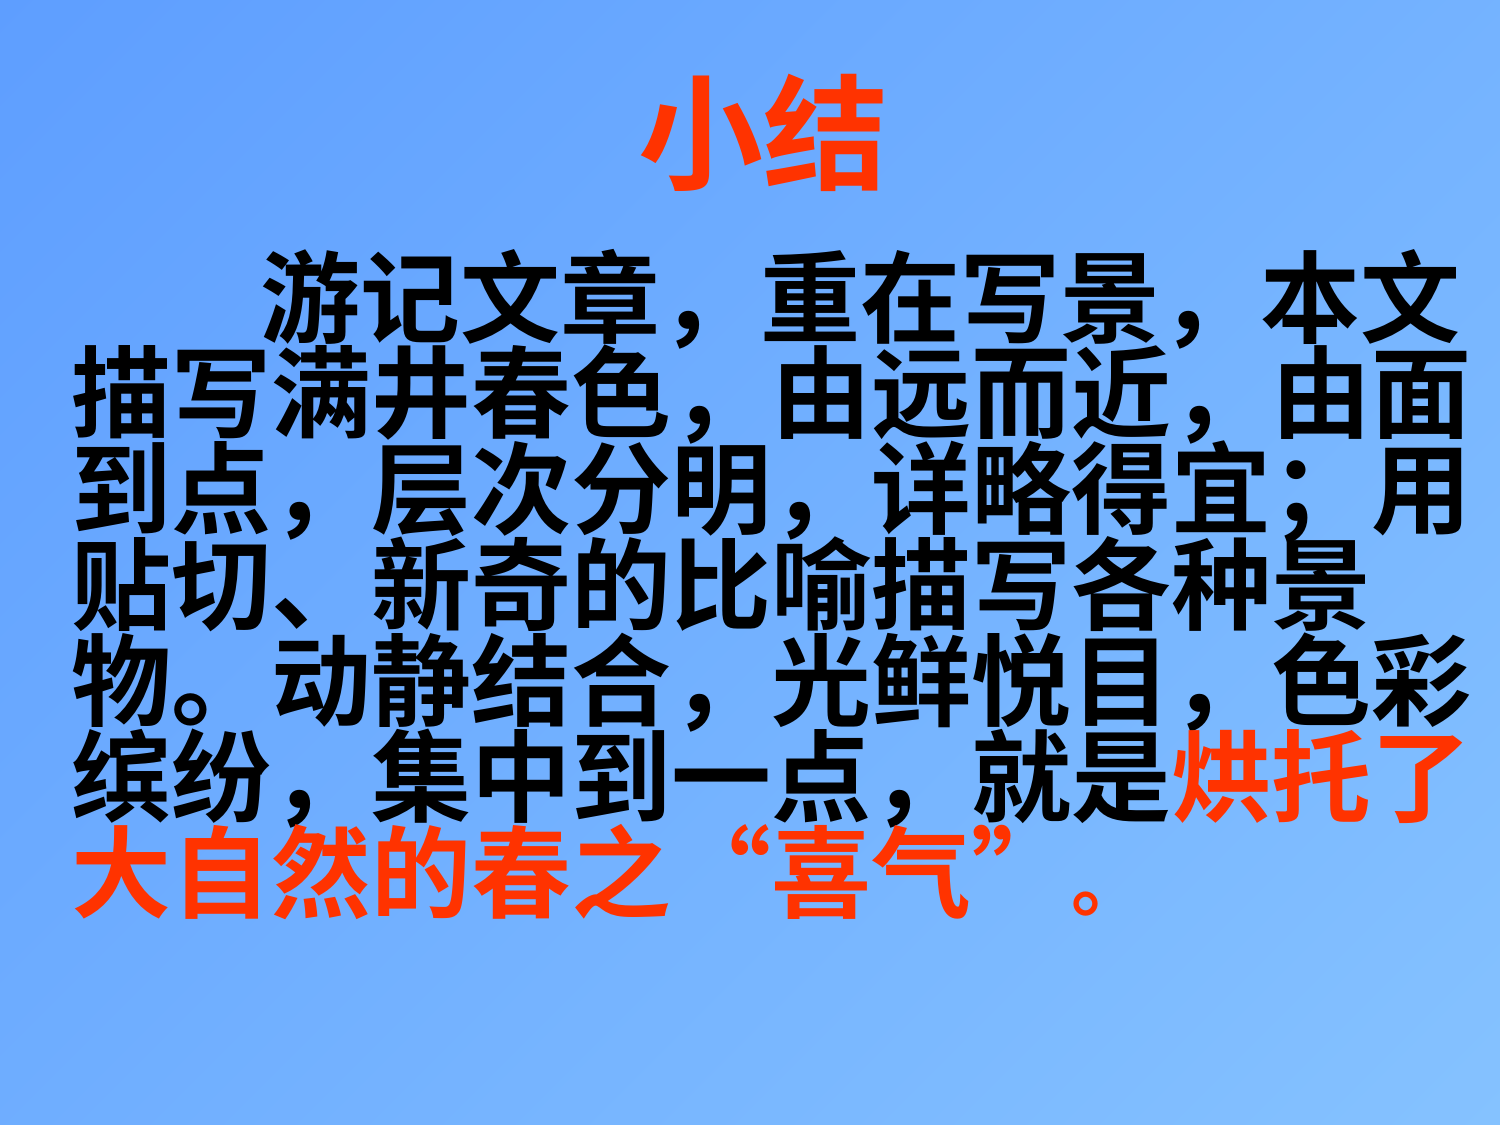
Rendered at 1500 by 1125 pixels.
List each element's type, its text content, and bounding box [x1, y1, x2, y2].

title 小结 [88, 42, 1438, 218]
list 游记文章，重在写景，本文描写满井春色，由远而近，由面到点，层次分明，详略得宜；用贴切、新奇的比喻描写各种景物。动静结合，光鲜悦目，色彩缤纷，集中到一点，就是烘托了大自然的春之“喜气”。 [0, 250, 1500, 1125]
